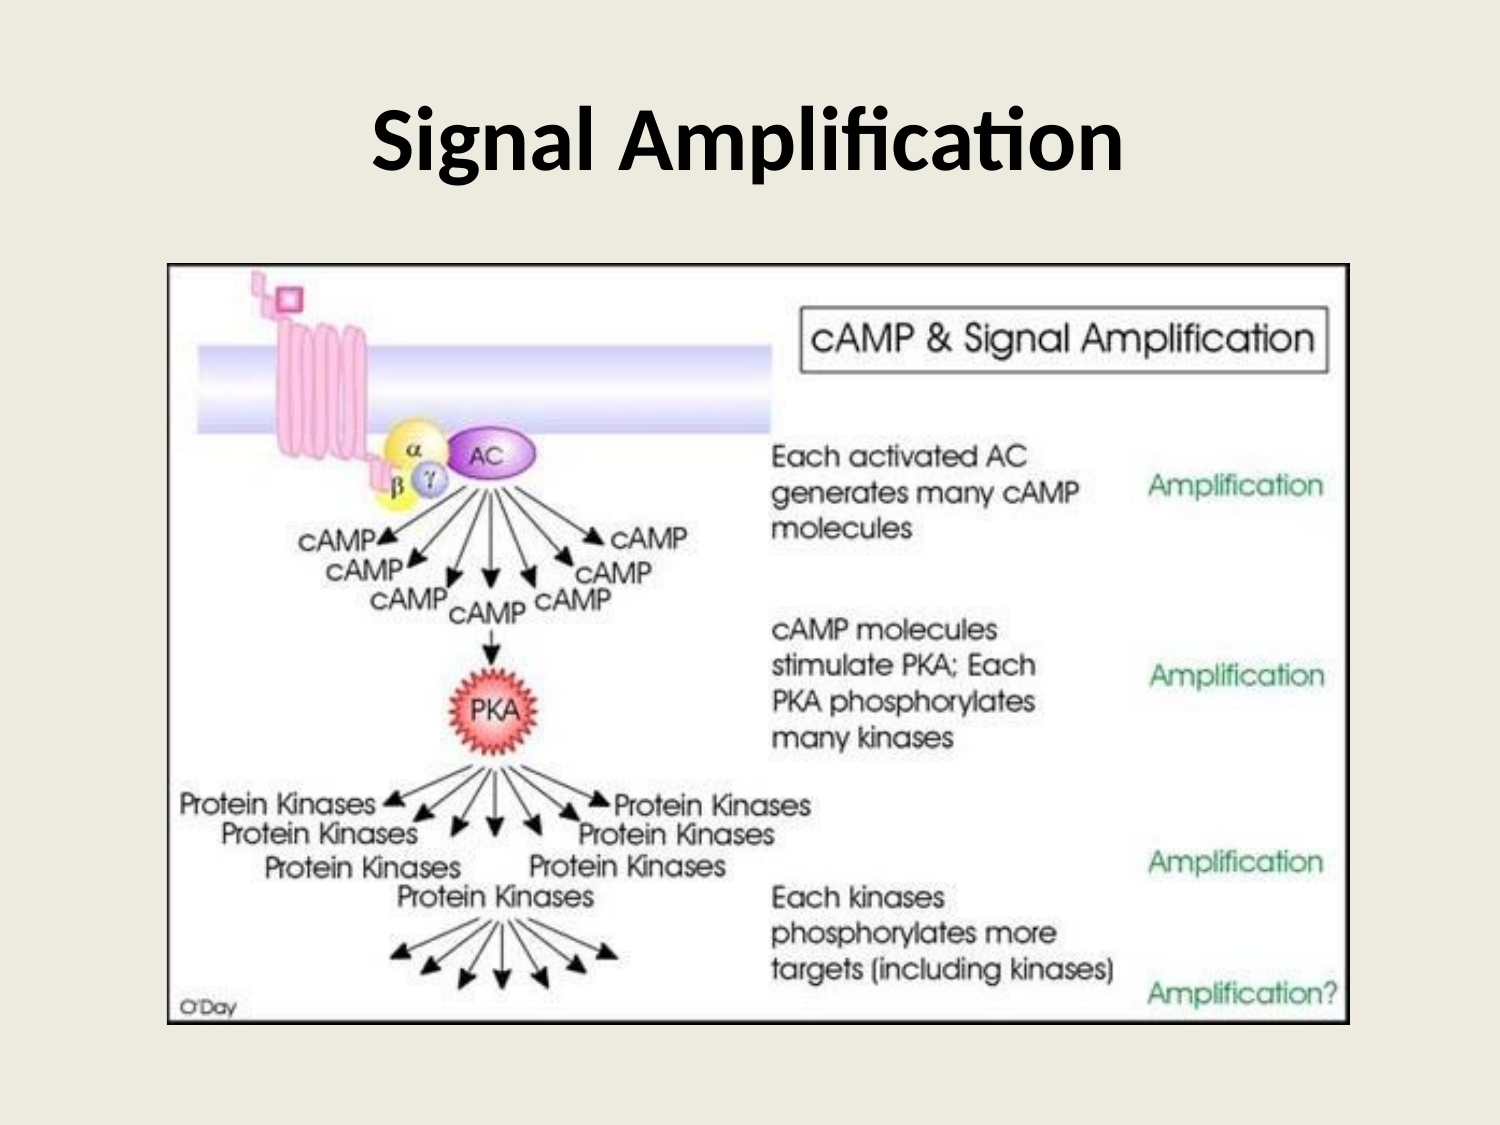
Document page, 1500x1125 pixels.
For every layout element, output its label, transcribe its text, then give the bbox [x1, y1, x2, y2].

text_box [166, 263, 1350, 1025]
title Signal Amplification [263, 33, 1236, 263]
